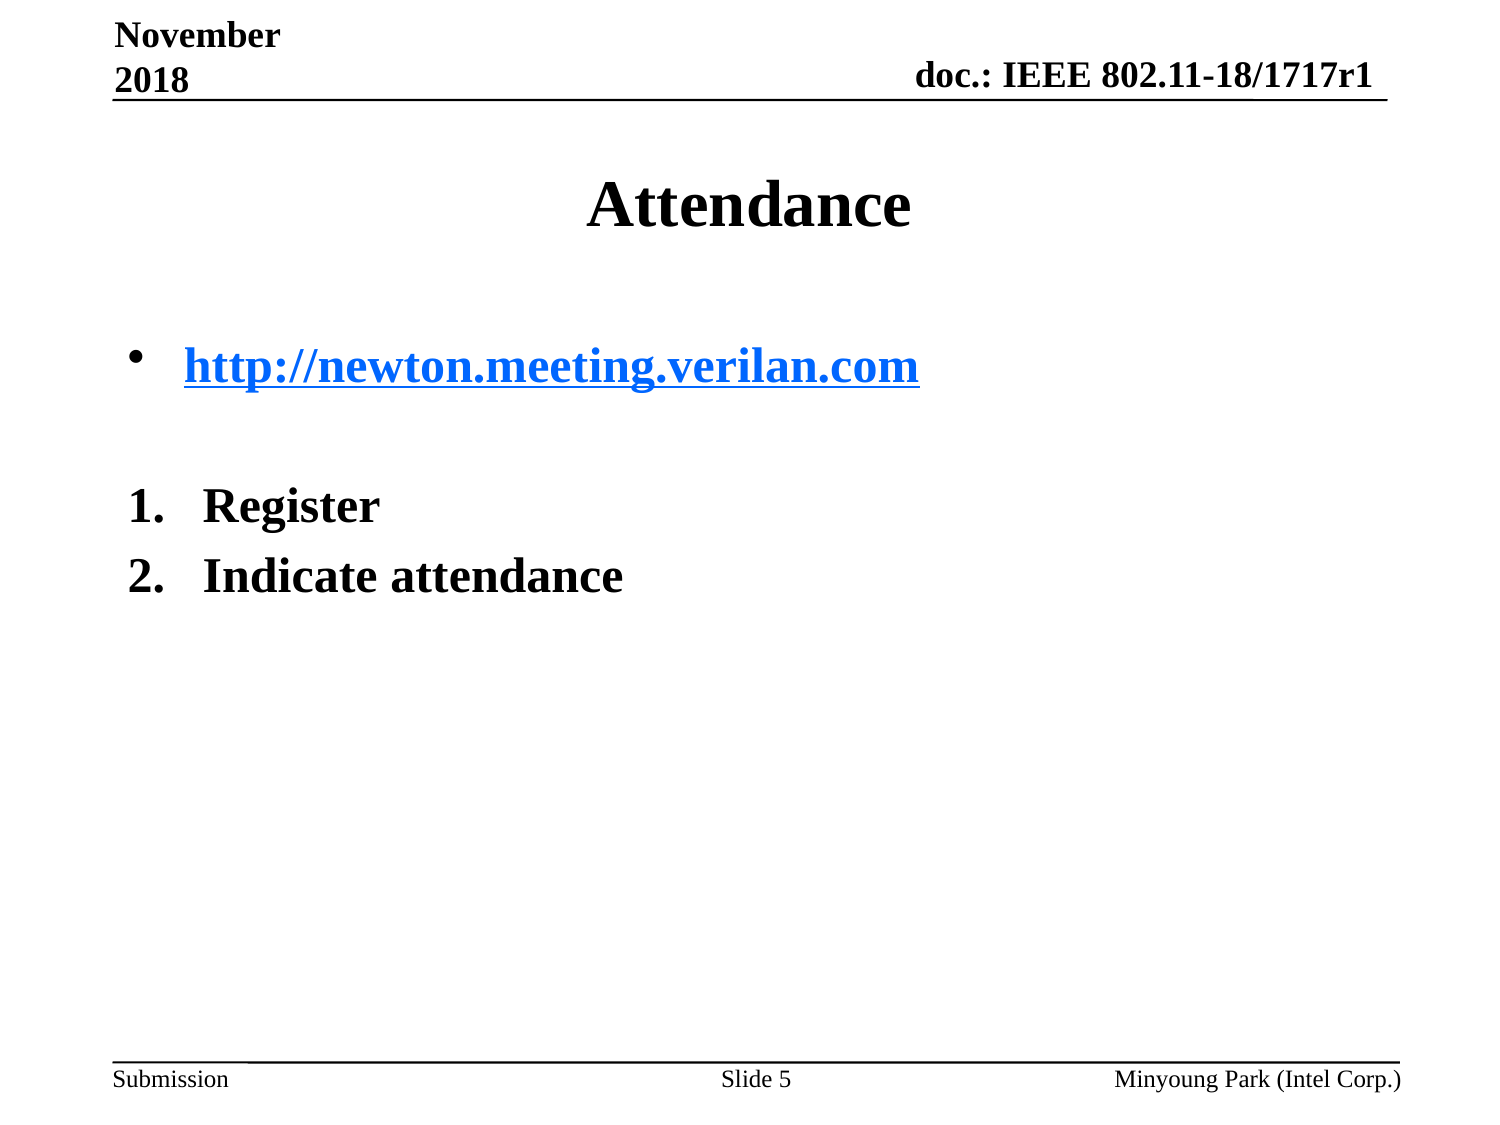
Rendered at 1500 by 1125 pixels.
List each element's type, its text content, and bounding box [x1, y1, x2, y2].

title Attendance [112, 112, 1388, 288]
list http://newton.meeting.verilan.com Register Indicate attendance [112, 324, 1388, 1000]
footer Minyoung Park (Intel Corp.) [949, 1061, 1402, 1093]
slide_number Slide 5 [712, 1061, 800, 1093]
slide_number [114, 54, 335, 101]
